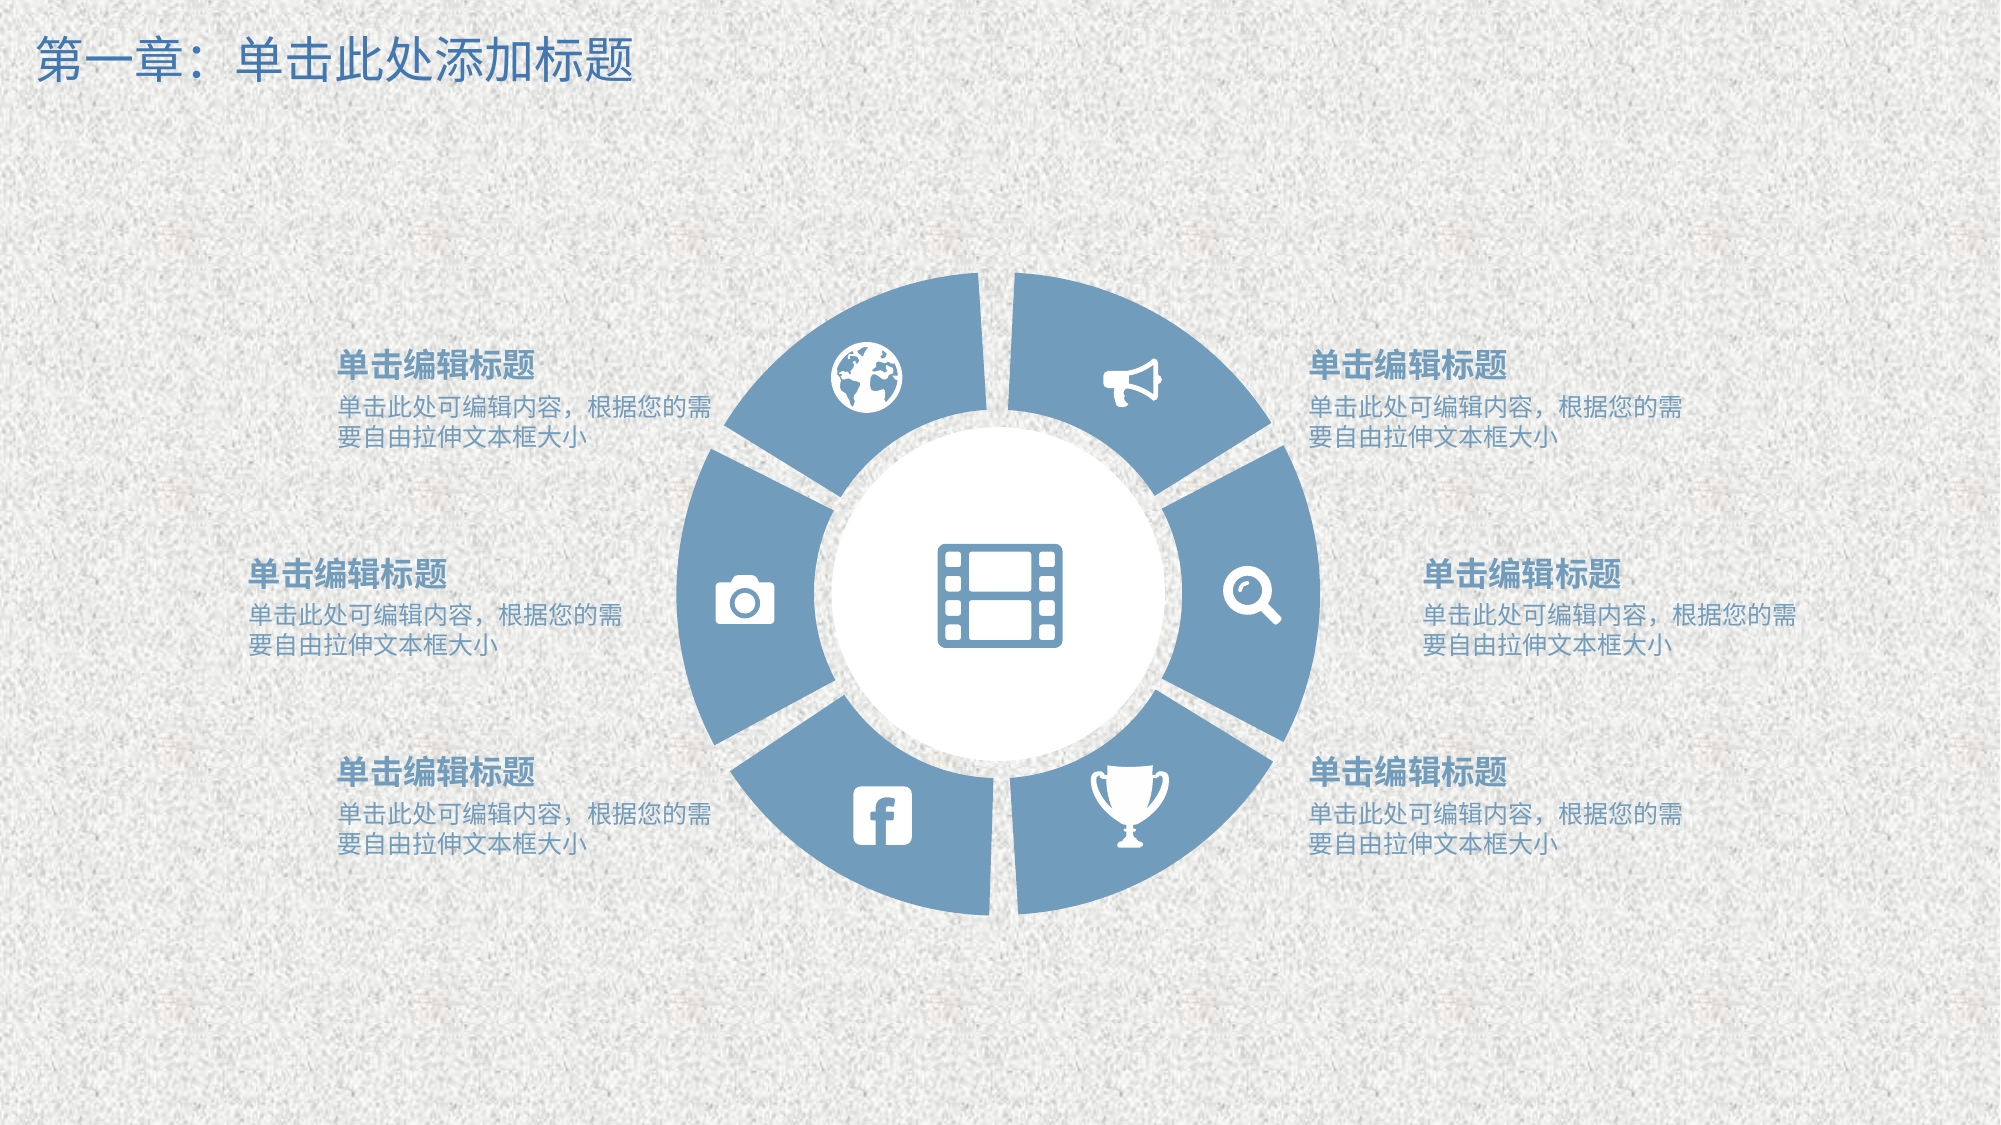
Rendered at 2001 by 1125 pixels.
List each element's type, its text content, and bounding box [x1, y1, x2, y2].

text_box 第一章：单击此处添加标题 [19, 20, 665, 96]
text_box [336, 751, 721, 859]
text_box [1103, 358, 1162, 408]
text_box [1223, 565, 1282, 625]
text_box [336, 344, 721, 452]
text_box [830, 426, 1167, 763]
picture [0, 0, 2001, 1125]
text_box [1308, 344, 1692, 452]
text_box [730, 694, 994, 916]
text_box [1008, 688, 1275, 916]
text_box [1161, 445, 1321, 742]
text_box [715, 575, 775, 624]
text_box [831, 342, 903, 413]
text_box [1308, 751, 1692, 859]
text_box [247, 552, 632, 661]
text_box [937, 543, 1063, 648]
text_box [676, 452, 836, 746]
text_box [1090, 765, 1169, 848]
text_box [853, 786, 912, 845]
text_box [722, 271, 988, 499]
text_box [1422, 552, 1806, 661]
text_box [1007, 272, 1272, 496]
